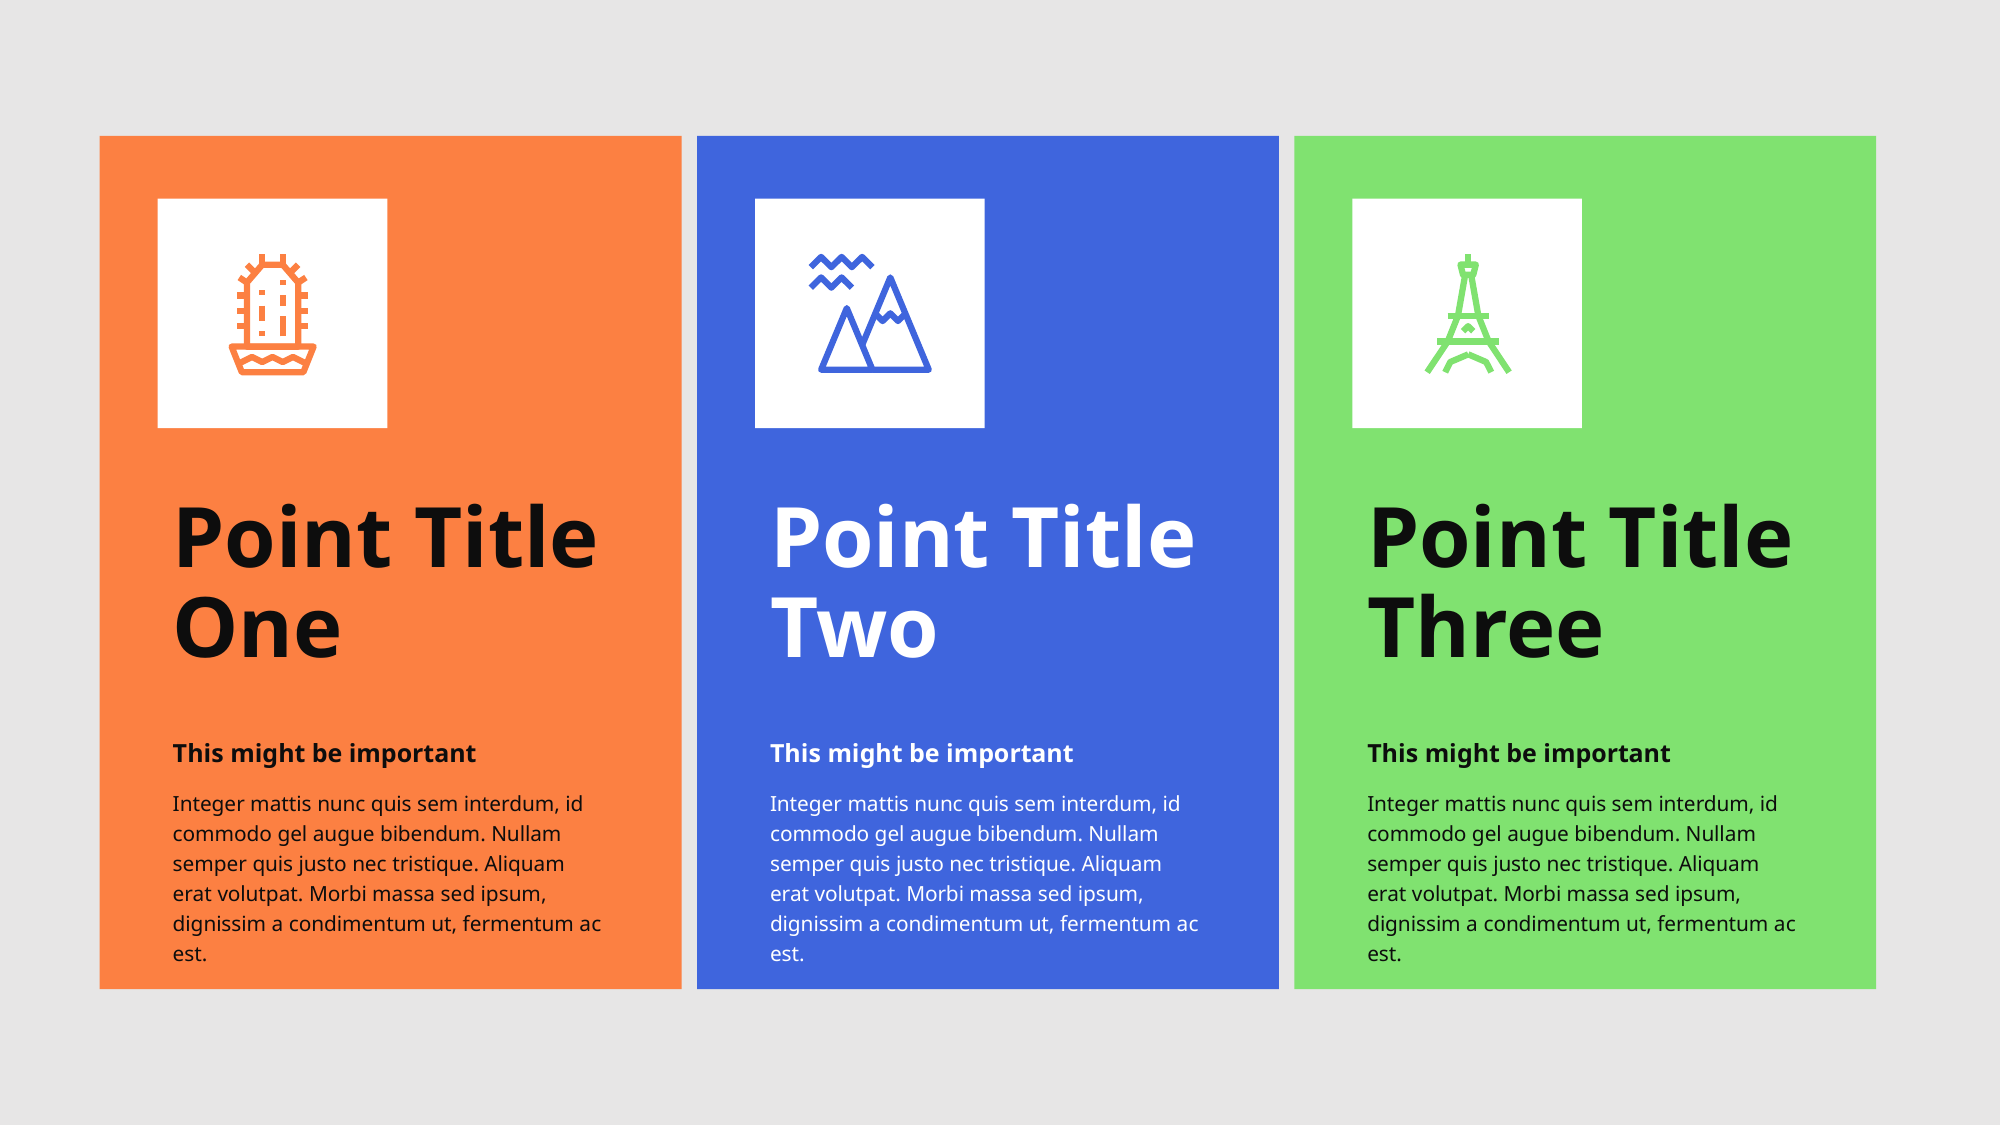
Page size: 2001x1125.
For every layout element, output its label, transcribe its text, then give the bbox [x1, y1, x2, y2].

list This might be important [755, 733, 1222, 778]
list This might be important [1352, 733, 1819, 778]
list Integer mattis nunc quis sem interdum, id commodo gel augue bibendum. Nullam semper quis justo nec tristique. Aliquam erat volutpat. Morbi massa sed ipsum, dignissim a condimentum ut, fermentum ac est. [755, 778, 1222, 943]
list Integer mattis nunc quis sem interdum, id commodo gel augue bibendum. Nullam semper quis justo nec tristique. Aliquam erat volutpat. Morbi massa sed ipsum, dignissim a condimentum ut, fermentum ac est. [157, 778, 625, 943]
text_box [1293, 135, 1877, 990]
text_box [810, 256, 929, 370]
list Point Title Three [1352, 488, 1819, 706]
list Integer mattis nunc quis sem interdum, id commodo gel augue bibendum. Nullam semper quis justo nec tristique. Aliquam erat volutpat. Morbi massa sed ipsum, dignissim a condimentum ut, fermentum ac est. [1352, 778, 1819, 943]
list Point Title One [157, 488, 625, 706]
text_box [1351, 198, 1583, 429]
text_box [696, 135, 1280, 990]
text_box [1427, 254, 1508, 373]
list This might be important [157, 733, 625, 778]
text_box [754, 198, 986, 429]
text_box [157, 198, 388, 429]
list Point Title Two [755, 488, 1222, 706]
text_box [99, 135, 683, 990]
